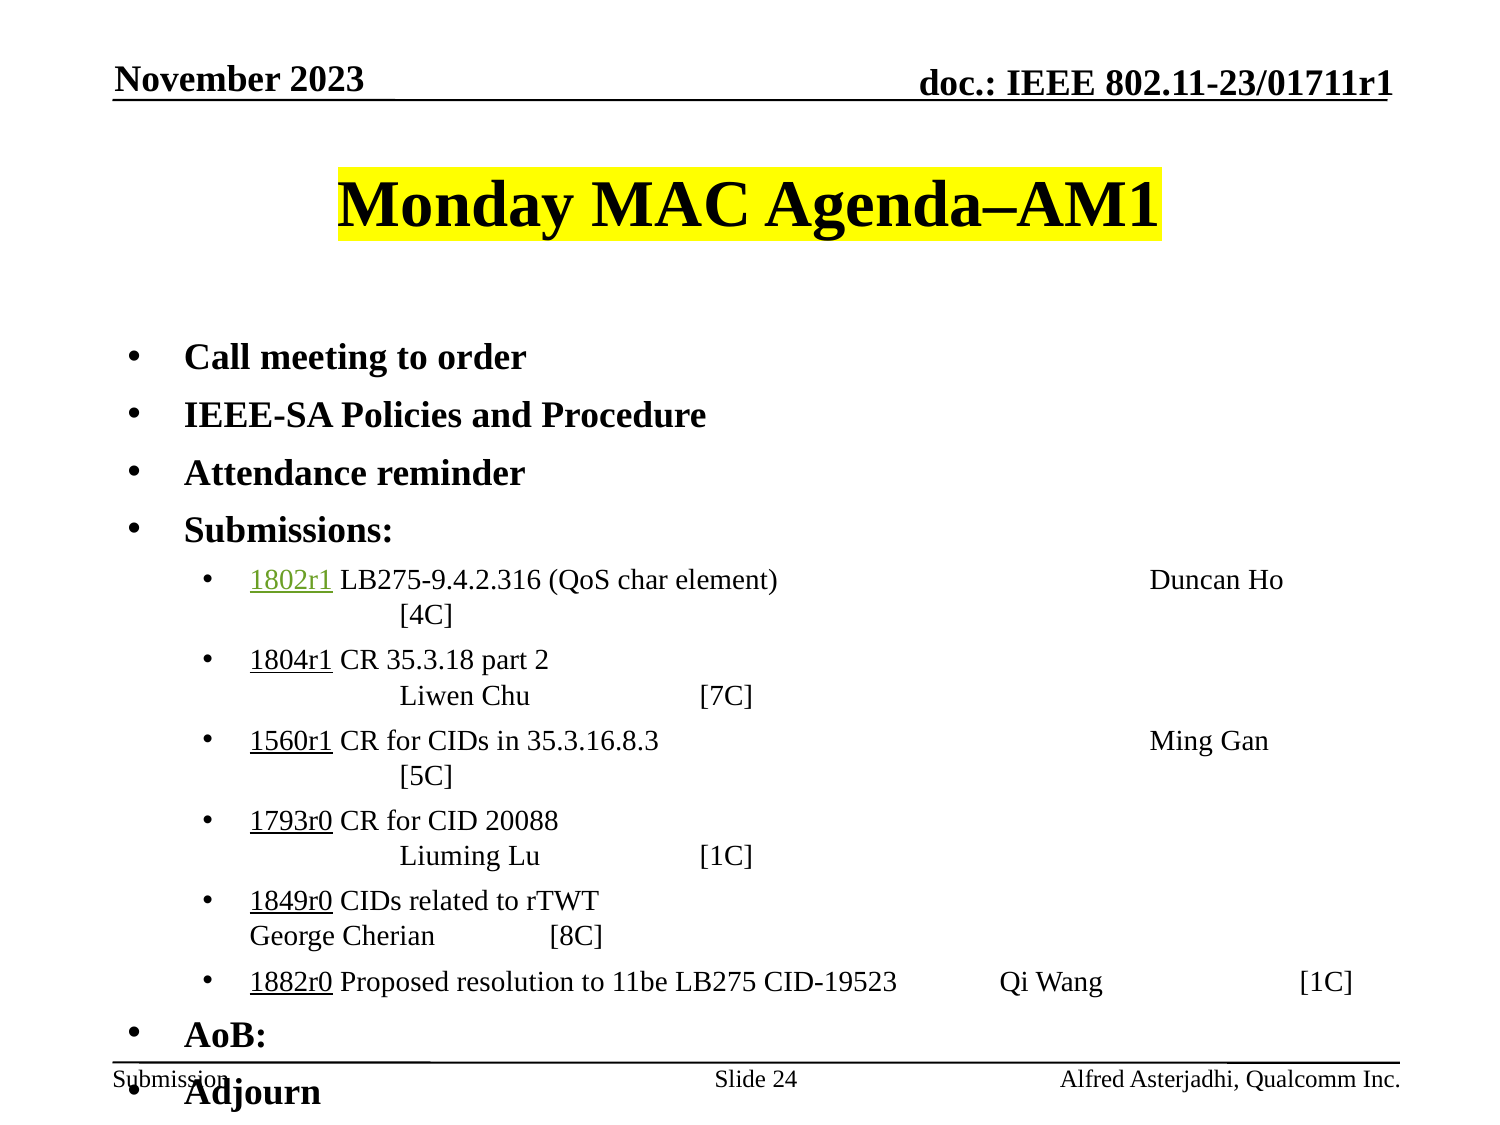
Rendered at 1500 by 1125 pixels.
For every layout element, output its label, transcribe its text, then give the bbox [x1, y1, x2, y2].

list Call meeting to order IEEE-SA Policies and Procedure Attendance reminder Submissions: 1802r1 LB275-9.4.2.316 (QoS char element) Duncan Ho [4C] 1804r1 CR 35.3.18 part 2 Liwen Chu [7C] 1560r1 CR for CIDs in 35.3.16.8.3 Ming Gan [5C] 1793r0 CR for CID 20088 Liuming Lu [1C] 1849r0 CIDs related to rTWT George Cherian [8C] 1882r0 Proposed resolution to 11be LB275 CID-19523 Qi Wang [1C] AoB: Adjourn [112, 324, 1388, 1063]
title Monday MAC Agenda–AM1 [112, 112, 1388, 288]
slide_number Slide 24 [712, 1061, 800, 1123]
footer Alfred Asterjadhi, Qualcomm Inc. [878, 1061, 1402, 1093]
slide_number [114, 54, 423, 100]
